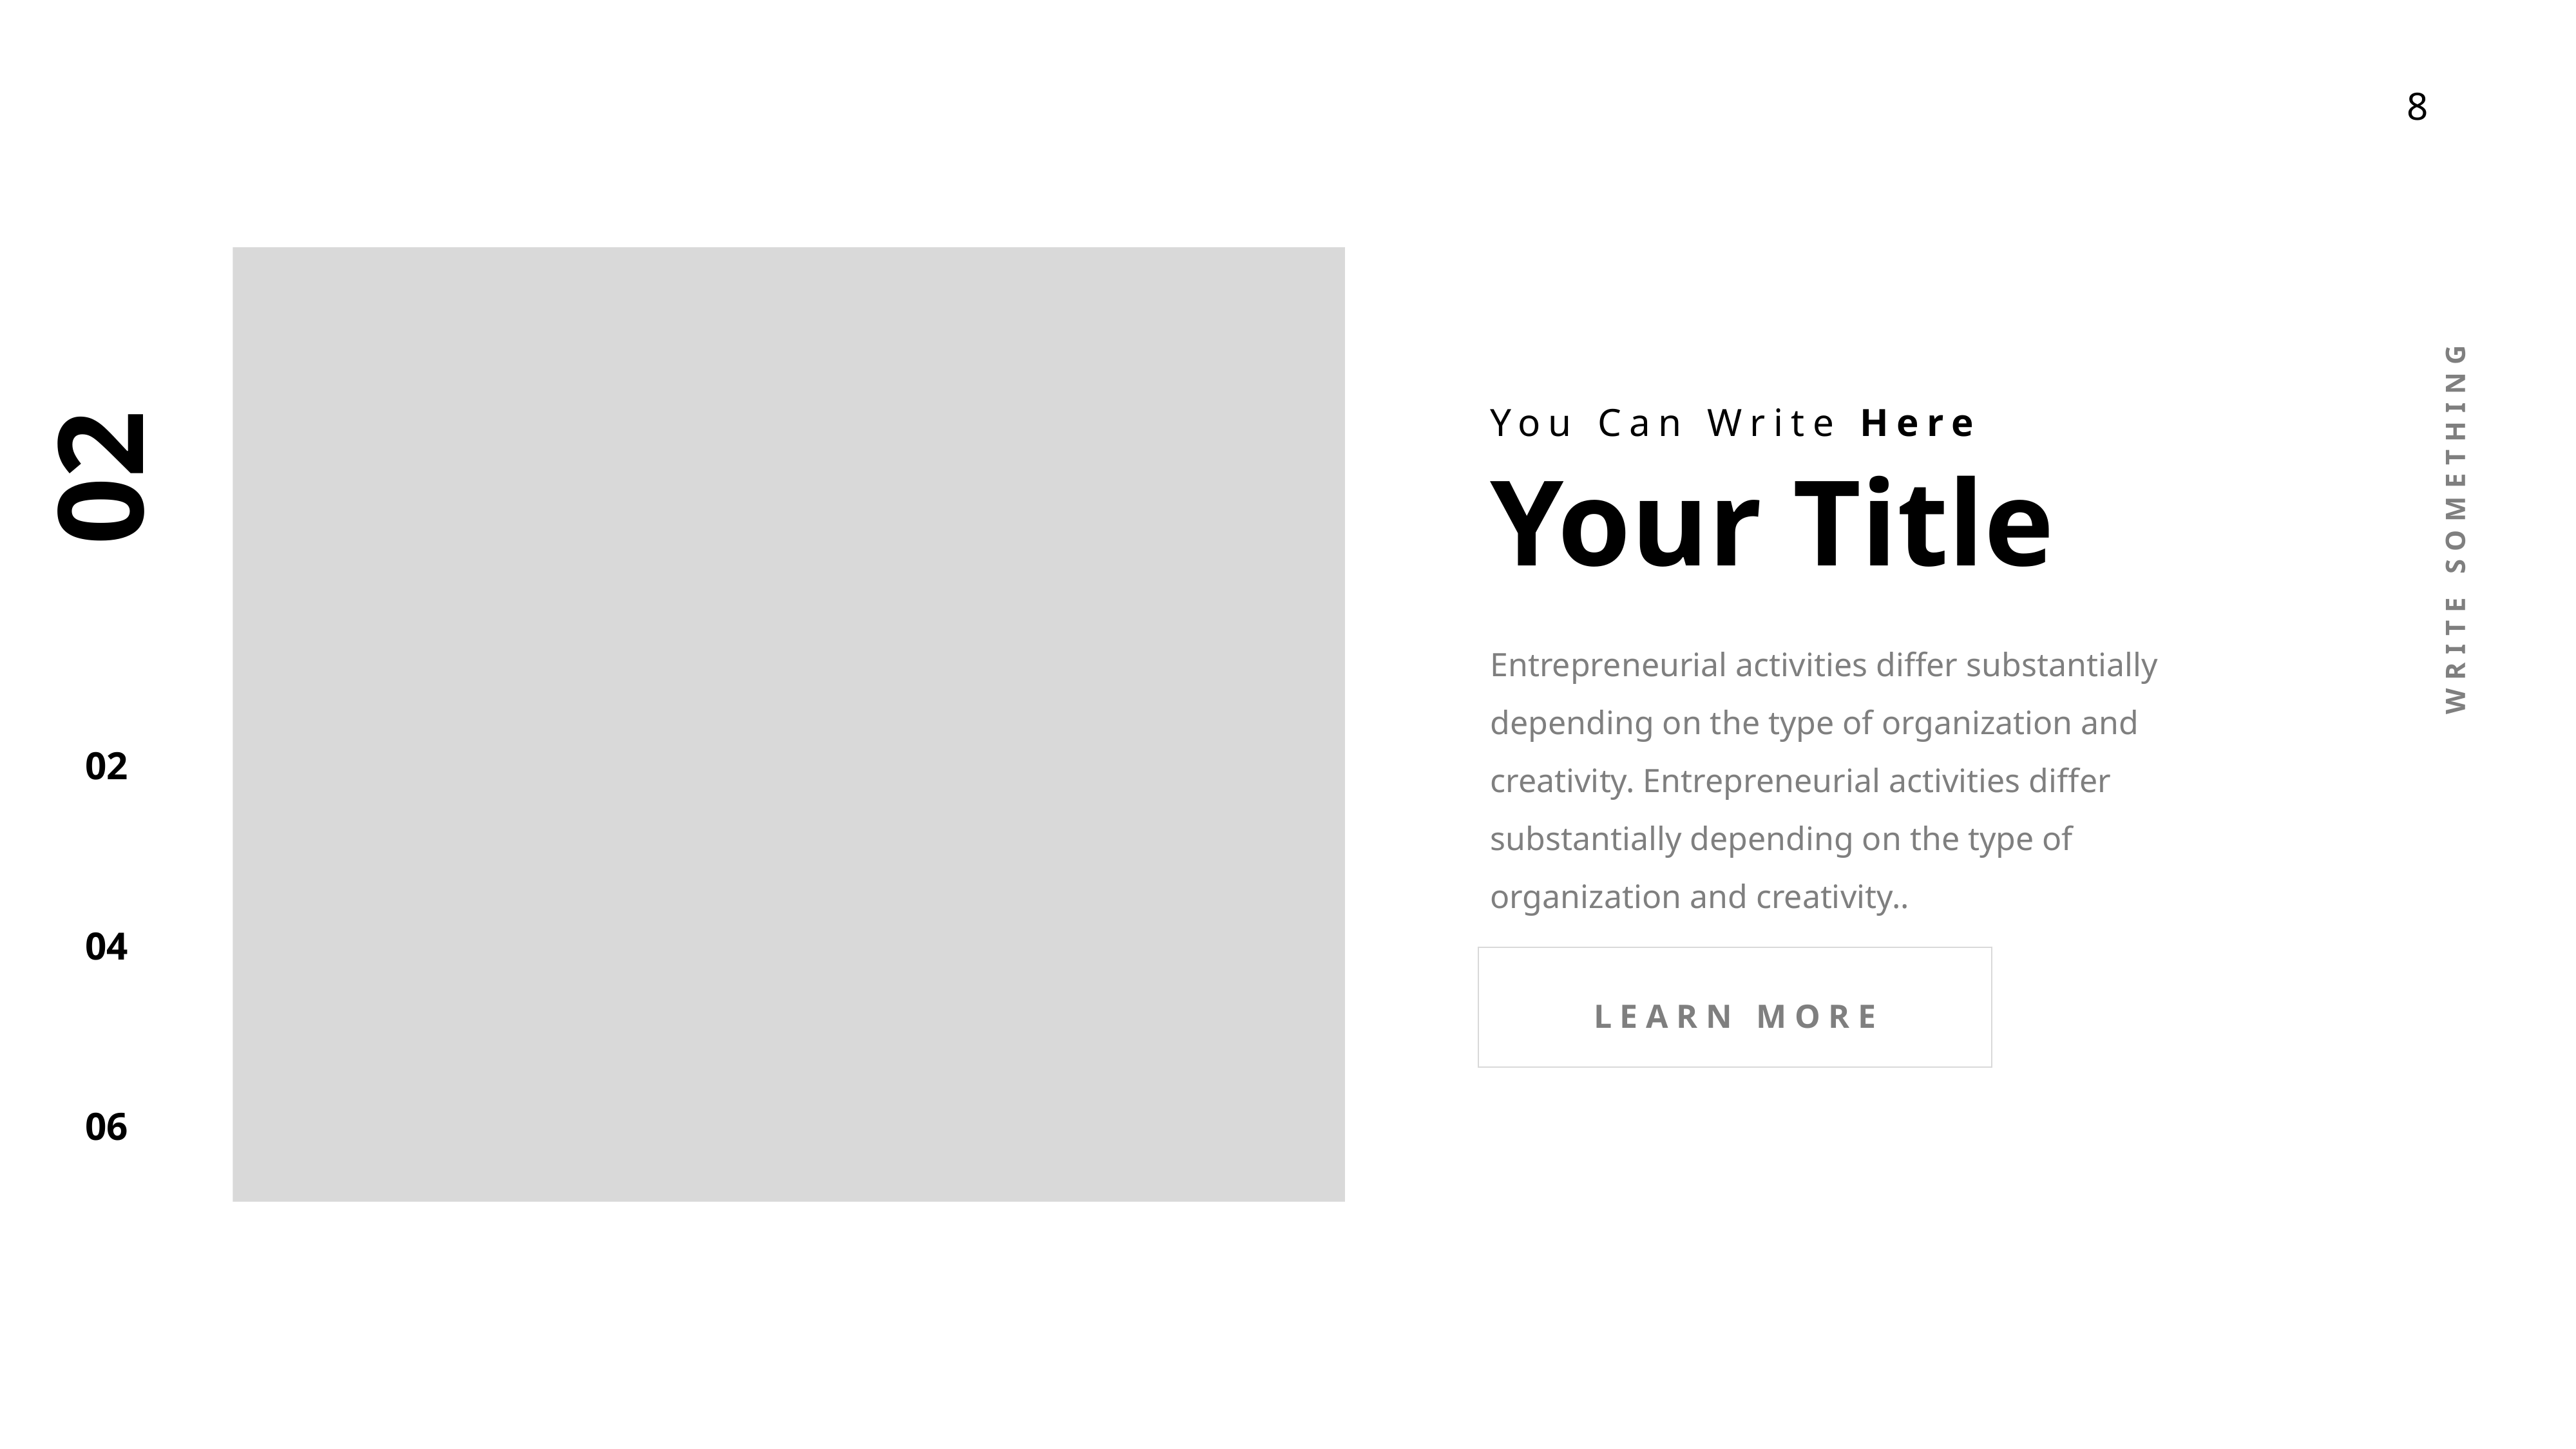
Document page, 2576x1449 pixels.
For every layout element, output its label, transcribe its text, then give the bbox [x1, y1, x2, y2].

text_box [1478, 947, 1992, 1068]
text_box You Can Write Here [1480, 393, 2135, 442]
text_box WRITE SOMETHING [2433, 70, 2476, 724]
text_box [17, 286, 196, 1157]
text_box Your Title [1480, 442, 2174, 594]
text_box Entrepreneurial activities differ substantially depending on the type of organization and creativity. Entrepreneurial activities differ substantially depending on the type of organization and creativity.. [1480, 620, 2228, 920]
picture [233, 247, 1345, 1202]
